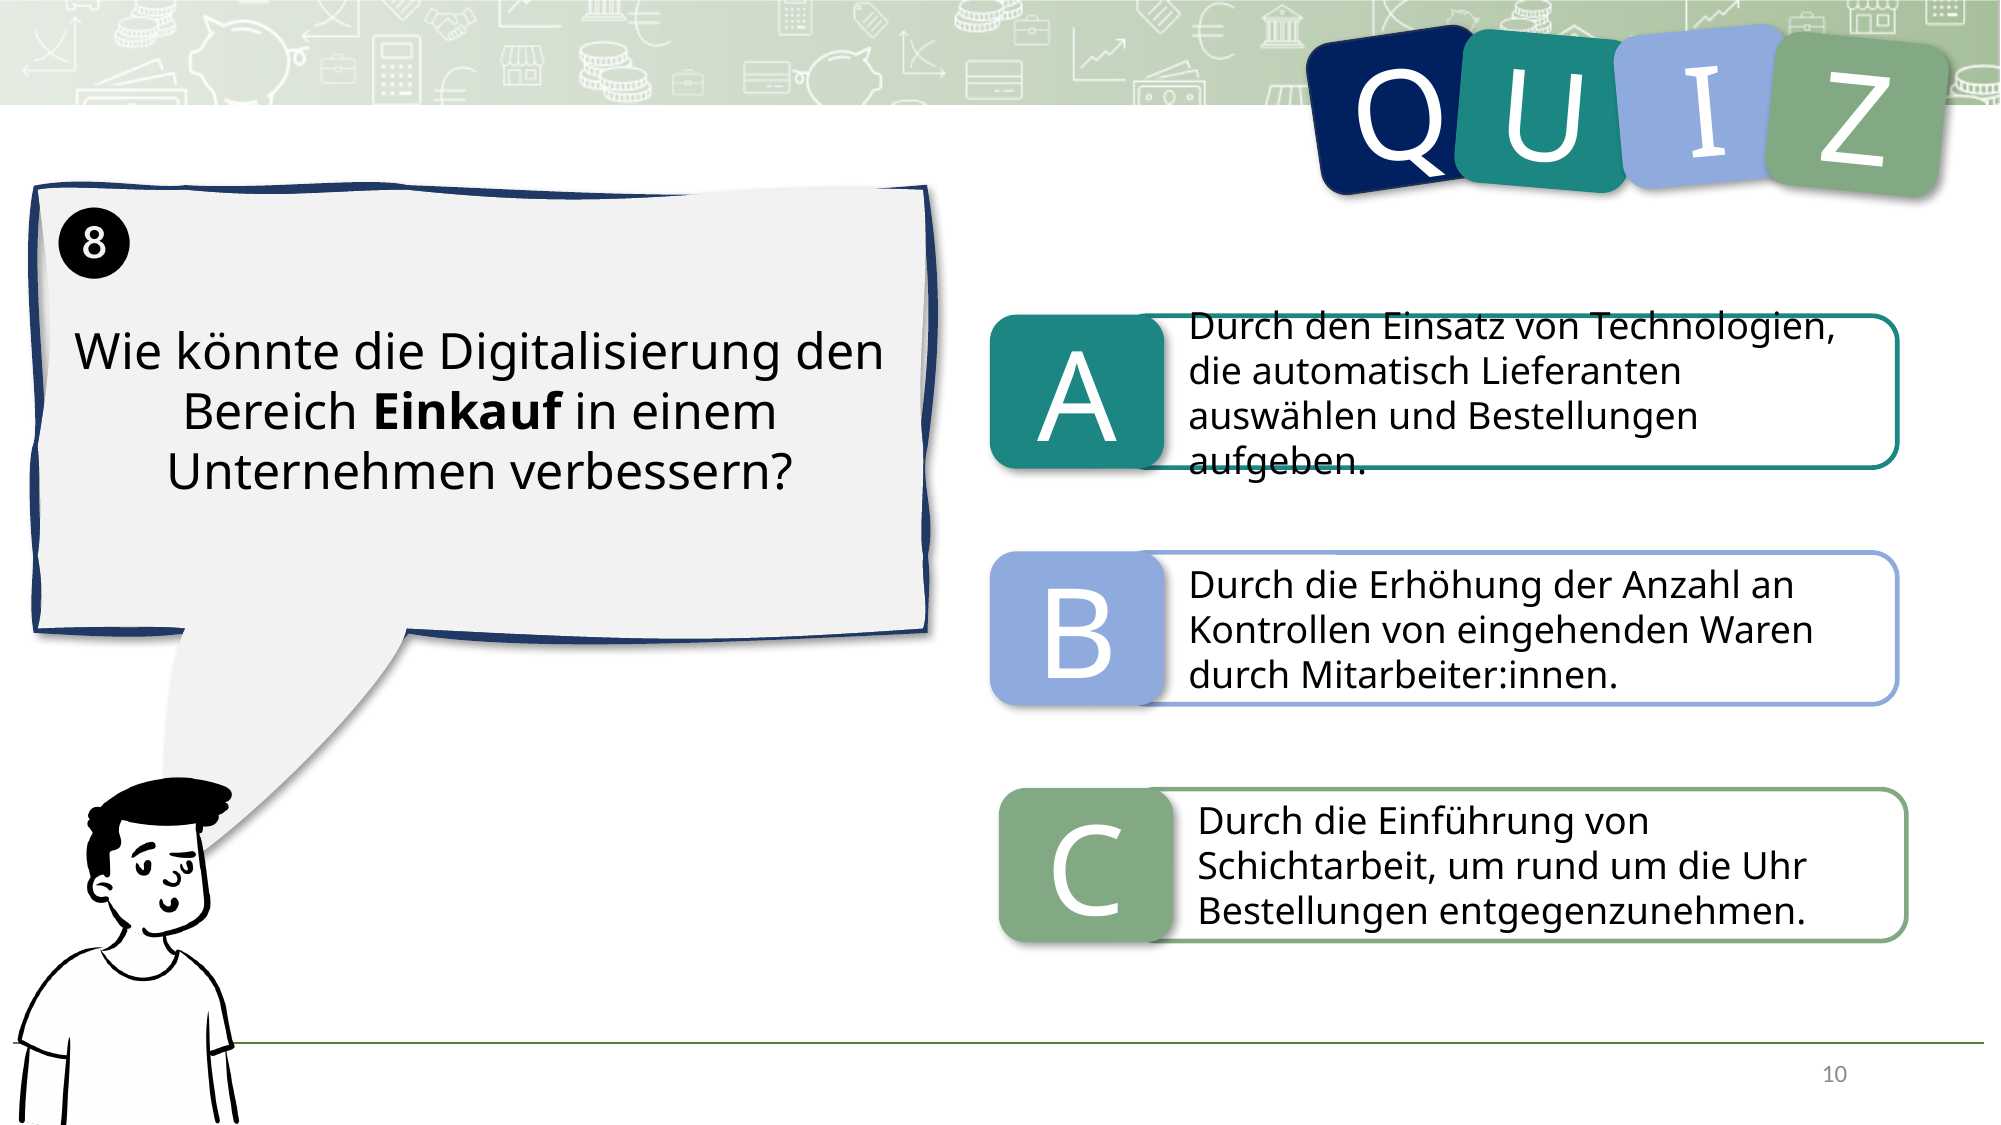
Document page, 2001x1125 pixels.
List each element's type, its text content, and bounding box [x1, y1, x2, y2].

text_box Wie könnte die Digitalisierung den Bereich Einkauf in einem Unternehmen verbessern? [31, 185, 935, 826]
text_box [990, 552, 1898, 705]
picture [49, 198, 139, 288]
text_box U [1454, 29, 1625, 194]
picture [0, 0, 2000, 105]
picture [8, 770, 248, 1125]
text_box Durch die Einführung von Schichtarbeit, um rund um die Uhr Bestellungen entgegenzunehmen. [1160, 788, 1908, 943]
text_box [990, 315, 1898, 468]
slide_number 10 [1412, 1042, 1863, 1103]
text_box I [1613, 24, 1784, 189]
text_box Q [1305, 24, 1473, 196]
text_box Z [1764, 31, 1949, 198]
text_box C [998, 788, 1174, 943]
